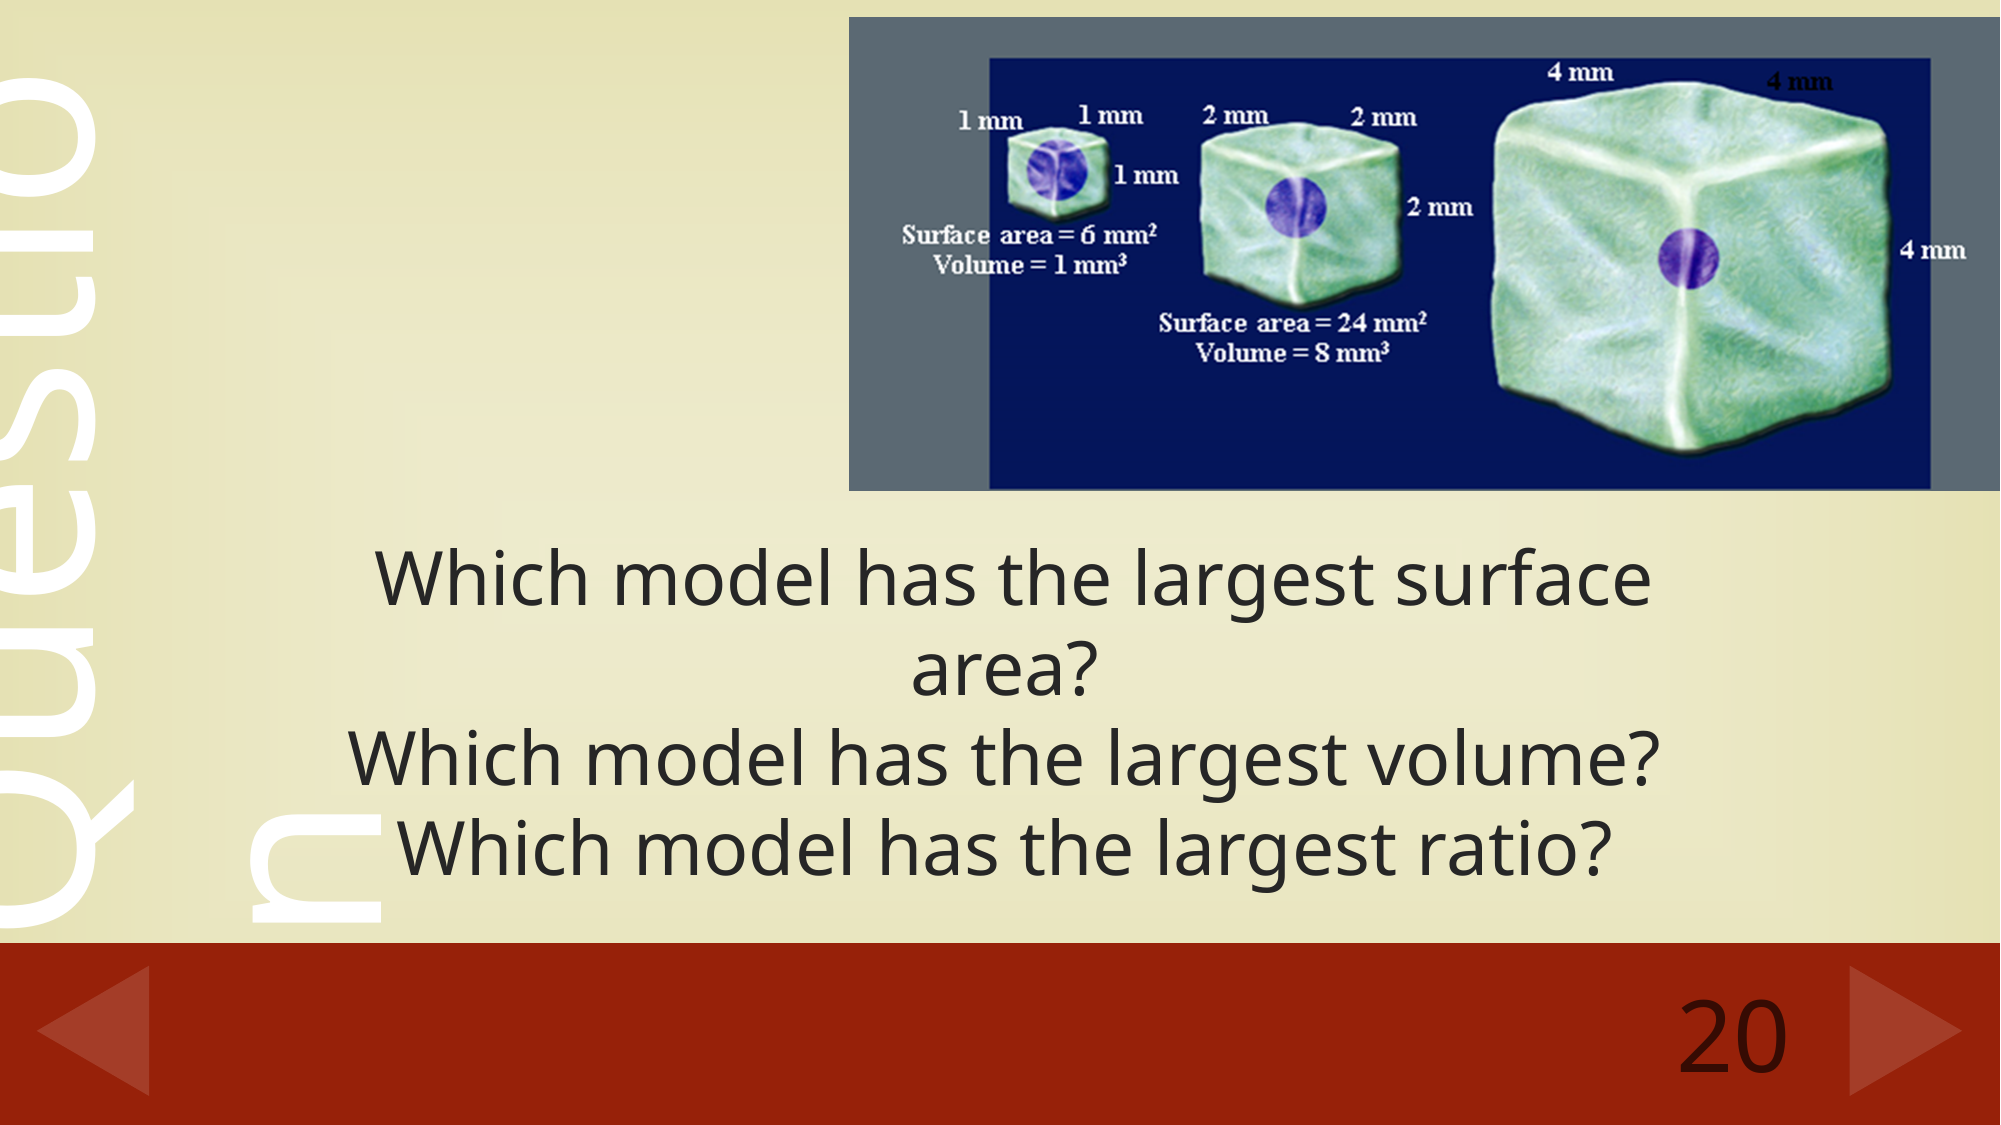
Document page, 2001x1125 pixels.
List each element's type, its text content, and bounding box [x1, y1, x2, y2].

list Which model has the largest surface area? Which model has the largest volume? Which model has the largest ratio? [302, 491, 1727, 931]
picture [849, 16, 2000, 492]
list 20 [1494, 967, 1806, 1097]
